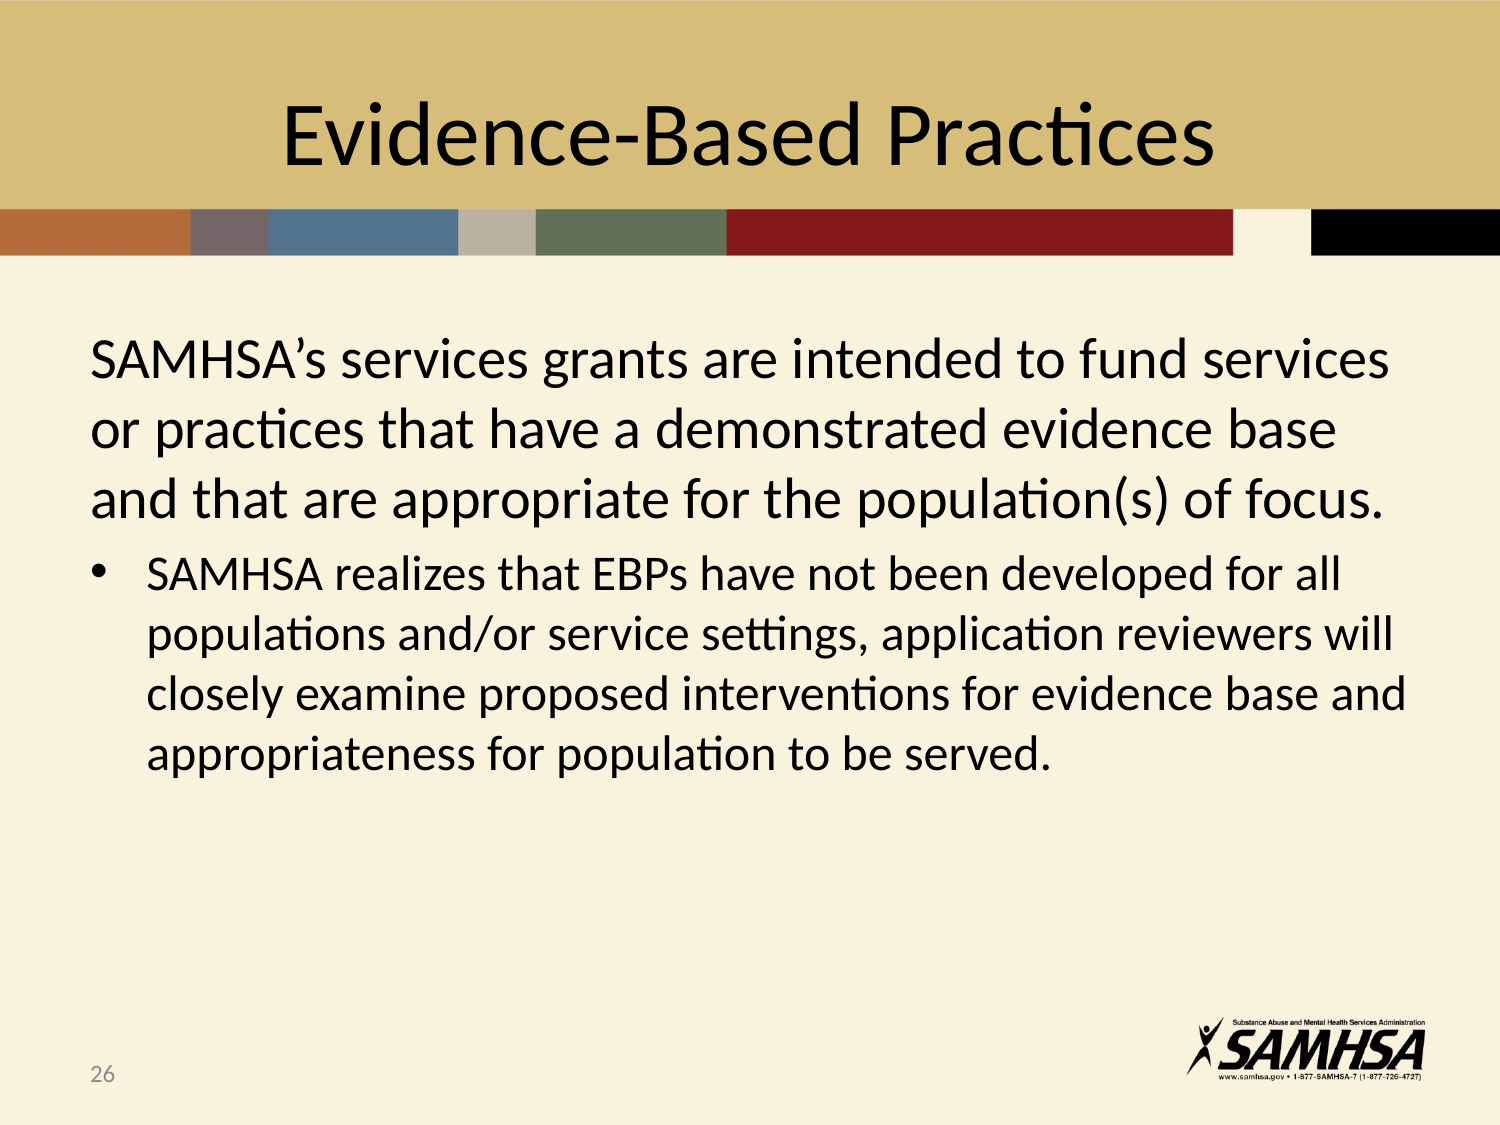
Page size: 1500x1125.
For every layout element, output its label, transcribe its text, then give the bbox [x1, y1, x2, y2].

picture [0, 0, 1500, 1125]
list SAMHSA’s services grants are intended to fund services or practices that have a demonstrated evidence base and that are appropriate for the population(s) of focus. SAMHSA realizes that EBPs have not been developed for all populations and/or service settings, application reviewers will closely examine proposed interventions for evidence base and appropriateness for population to be served. [74, 312, 1426, 1018]
title Evidence-Based Practices [74, 44, 1426, 213]
slide_number 26 [75, 1042, 425, 1103]
